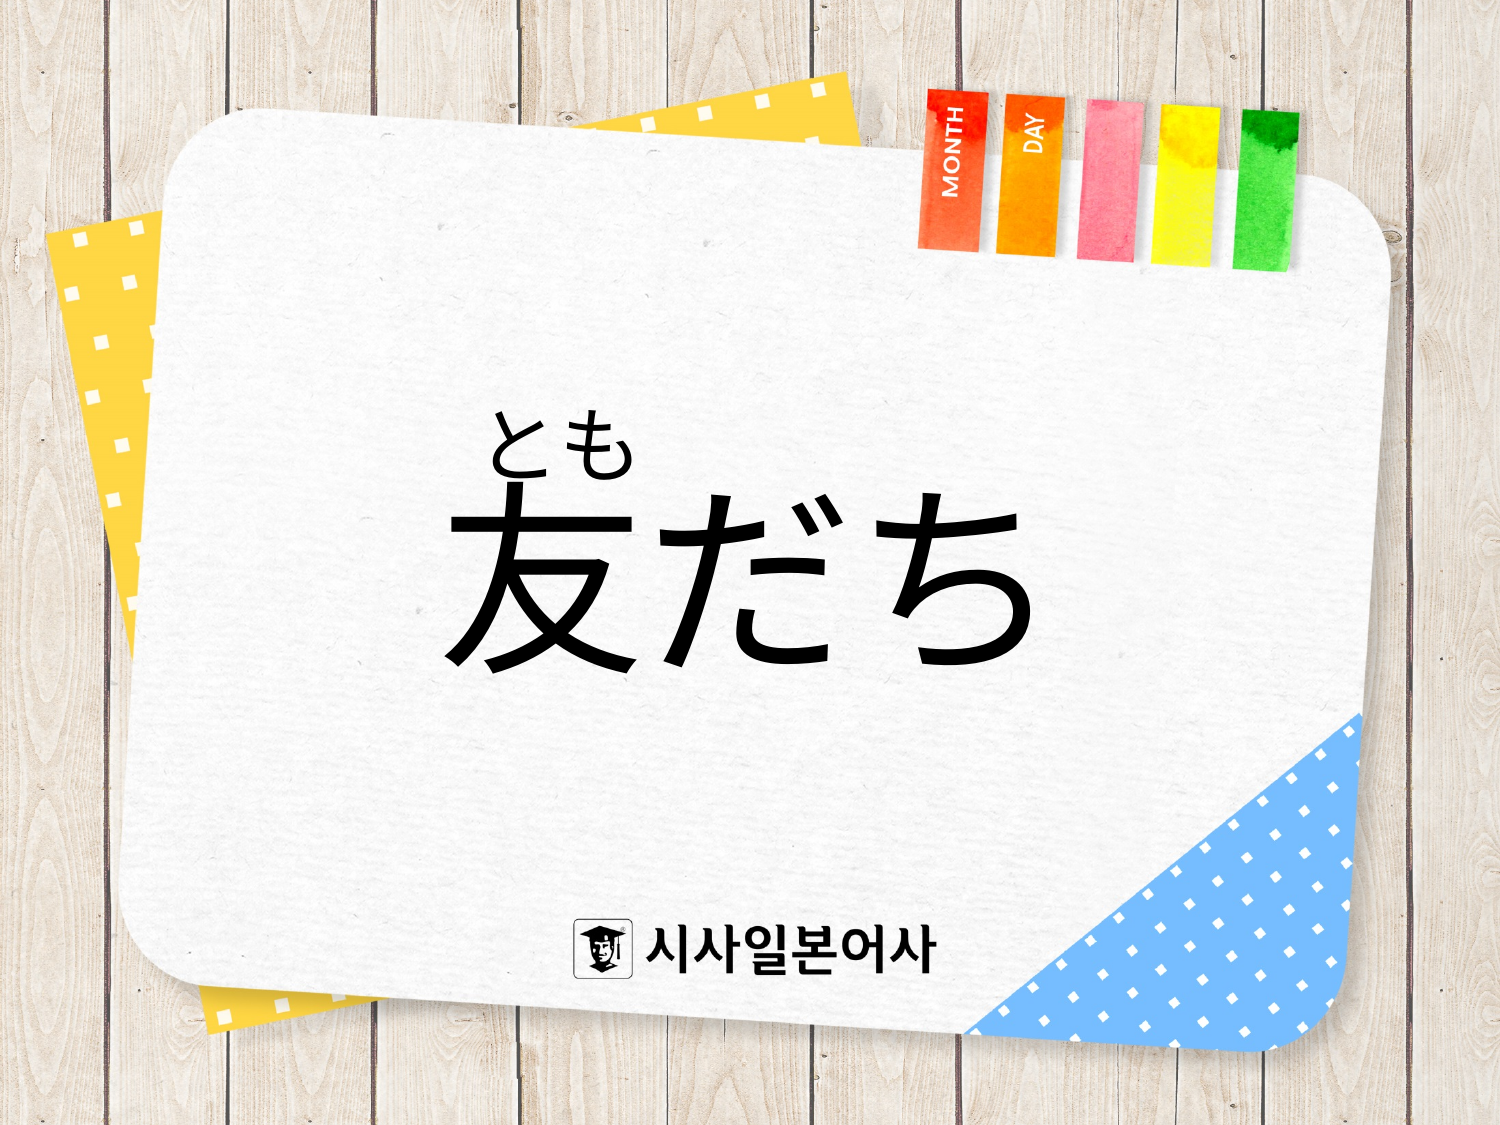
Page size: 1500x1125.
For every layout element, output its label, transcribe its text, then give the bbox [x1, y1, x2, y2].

text_box とも [461, 385, 658, 501]
picture [0, 0, 1500, 1125]
title 友だち [75, 338, 1425, 811]
